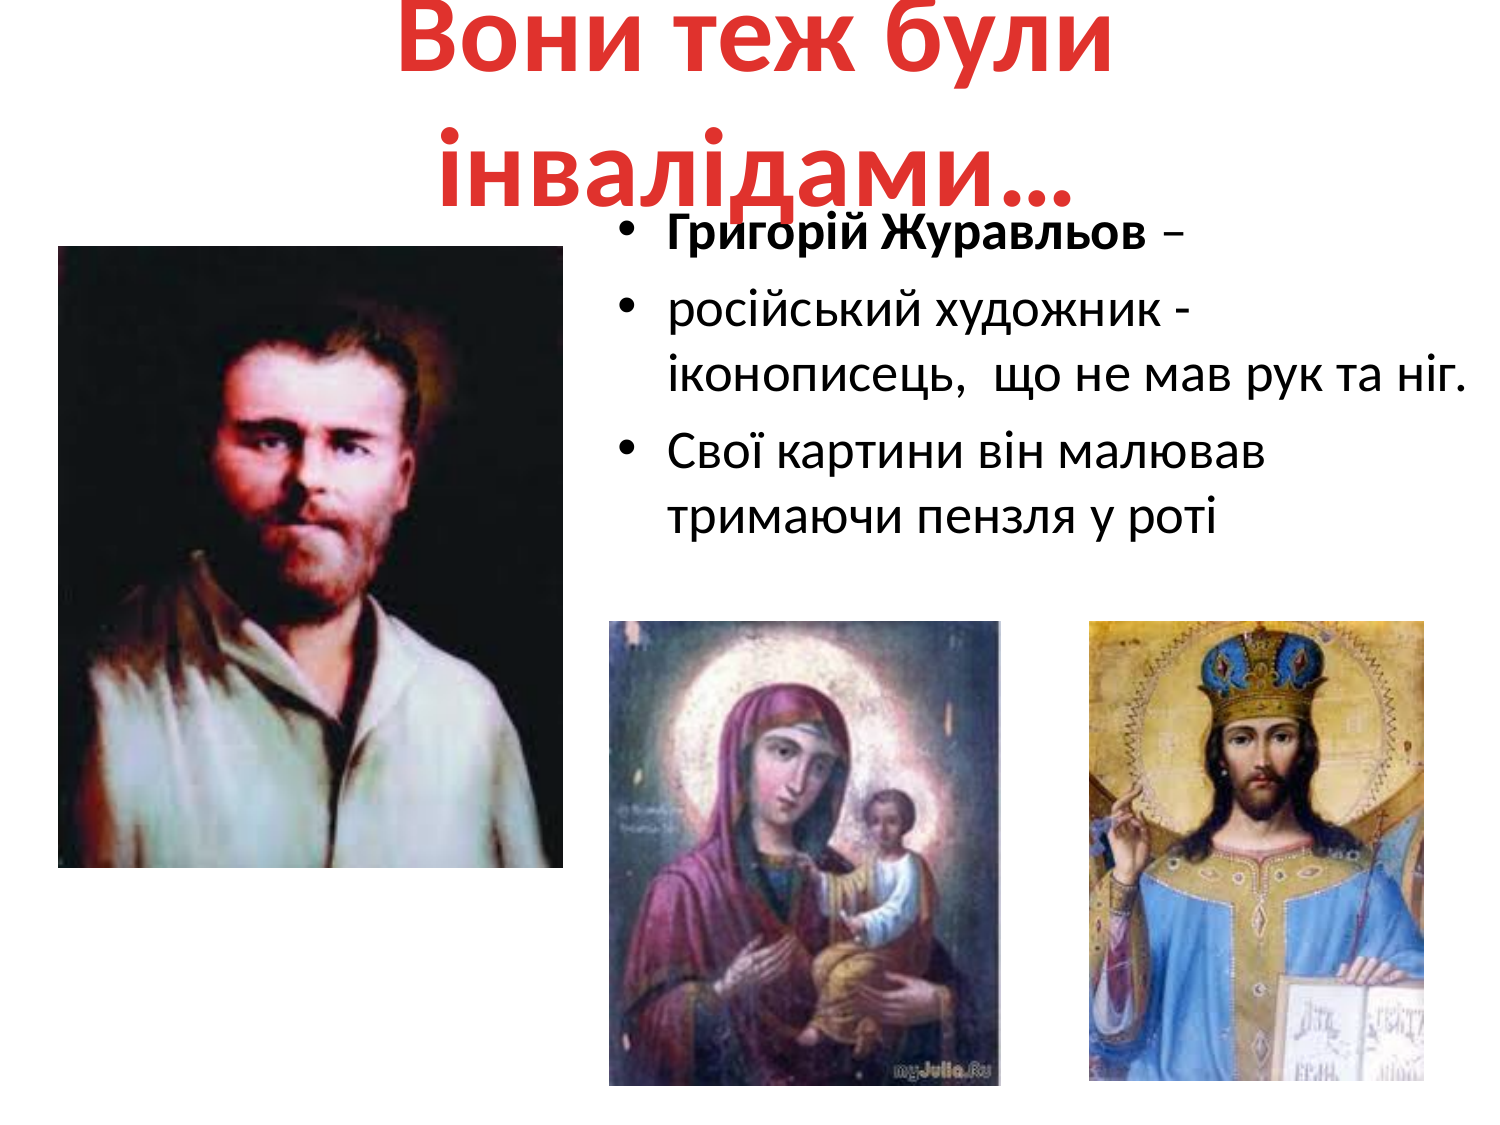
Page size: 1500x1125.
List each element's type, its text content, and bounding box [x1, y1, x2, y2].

list Григорій Журавльов – російський художник - іконописець, що не мав рук та ніг. Свої картини він малював тримаючи пензля у роті [602, 187, 1500, 610]
title Вони теж були інвалідами… [82, 0, 1432, 237]
picture [1089, 620, 1424, 1081]
picture [58, 245, 563, 868]
picture [609, 620, 1001, 1087]
